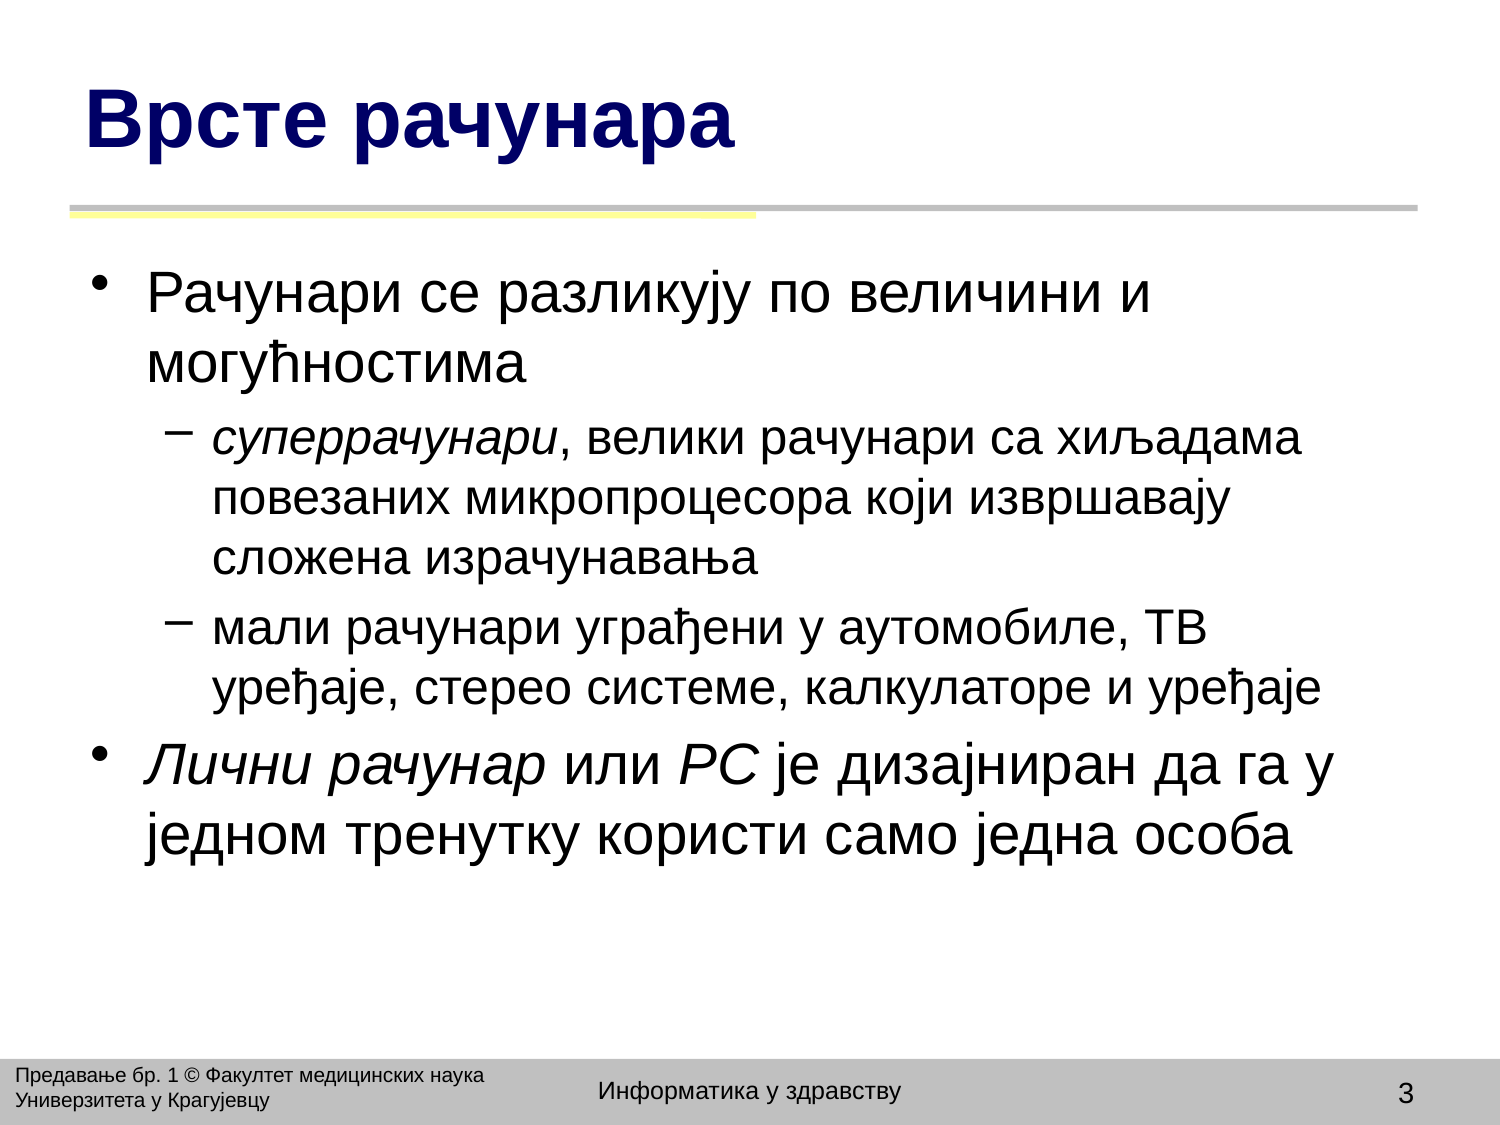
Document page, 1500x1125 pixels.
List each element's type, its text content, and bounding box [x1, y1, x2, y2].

list Рачунари се разликују по величини и могућностима суперрачунари, велики рачунари са хиљадама повезаних микропроцесора који извршавају сложена израчунавања мали рачунари уграђени у аутомобиле, ТВ уређаје, стерео системе, калкулаторе и уређаје Лични рачунар или PC је дизајниран да га у једном тренутку користи само једна особа [74, 246, 1426, 1023]
title Врсте рачунара [69, 19, 1426, 208]
slide_number Предавање бр. 1 © Факултет медицинских наука Универзитета у Крагујевцу [0, 1053, 599, 1108]
slide_number 3 [1079, 1066, 1430, 1125]
footer Информатика у здравству [512, 1066, 988, 1125]
